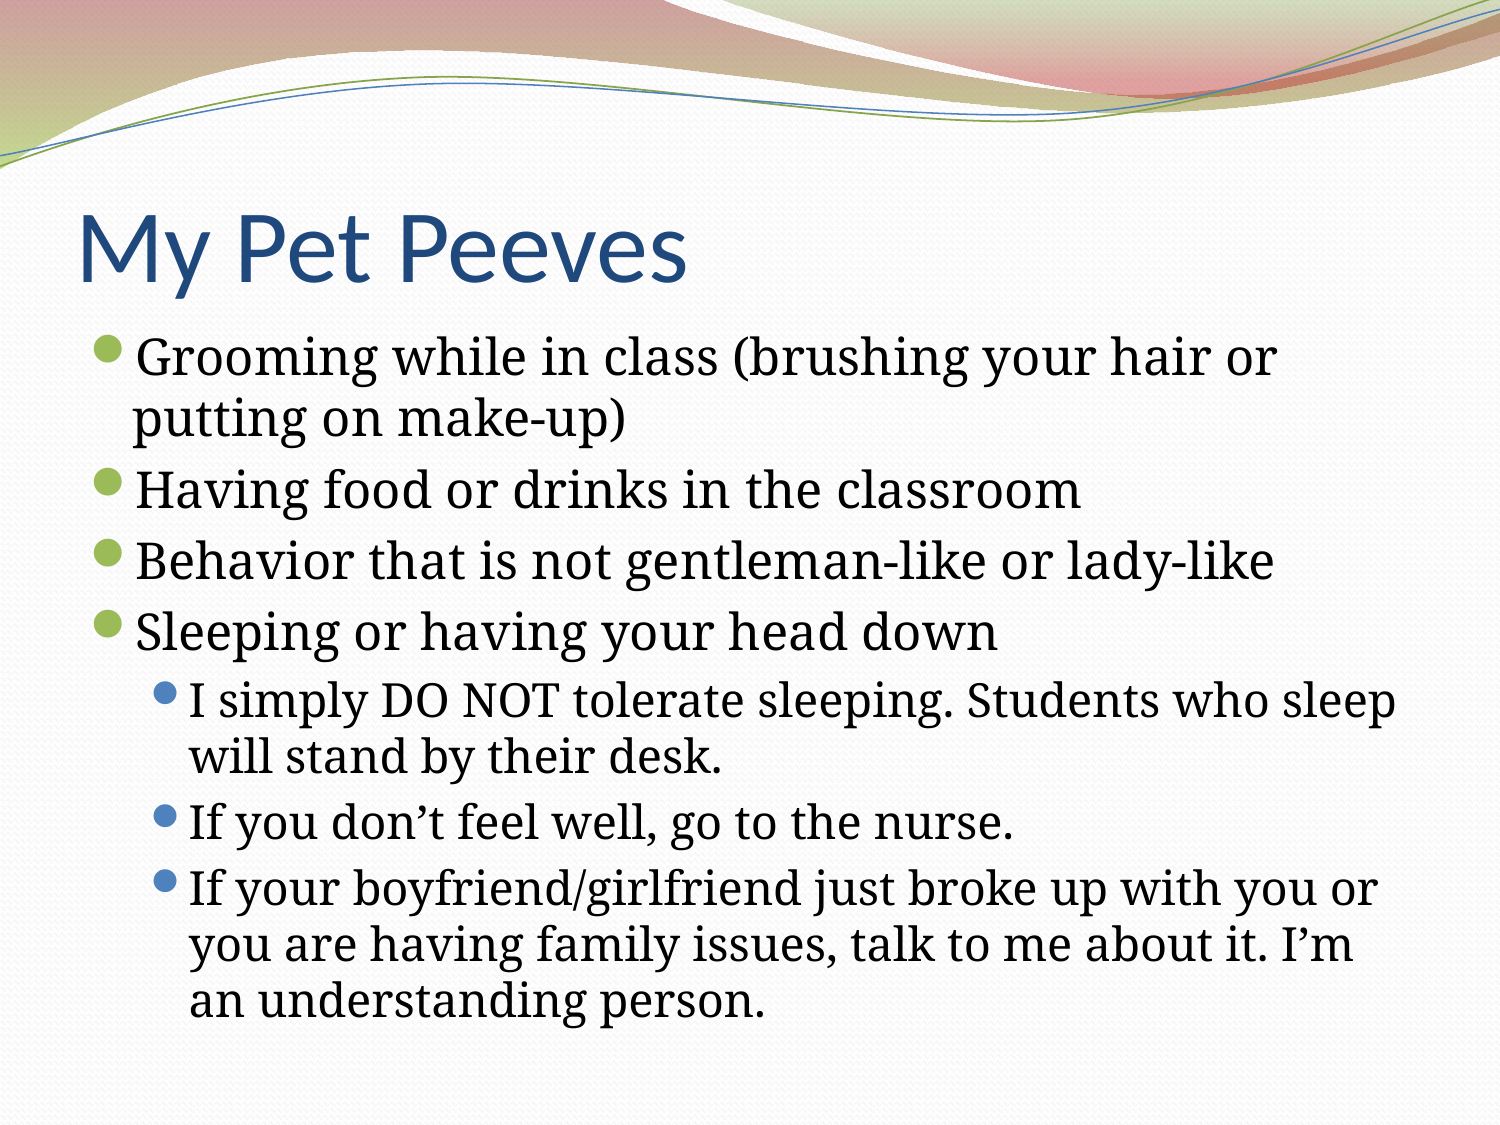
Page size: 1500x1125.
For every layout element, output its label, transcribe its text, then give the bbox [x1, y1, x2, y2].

list Grooming while in class (brushing your hair or putting on make-up) Having food or drinks in the classroom Behavior that is not gentleman-like or lady-like Sleeping or having your head down I simply DO NOT tolerate sleeping. Students who sleep will stand by their desk. If you don’t feel well, go to the nurse. If your boyfriend/girlfriend just broke up with you or you are having family issues, talk to me about it. I’m an understanding person. [75, 317, 1425, 1038]
title My Pet Peeves [75, 115, 1425, 303]
